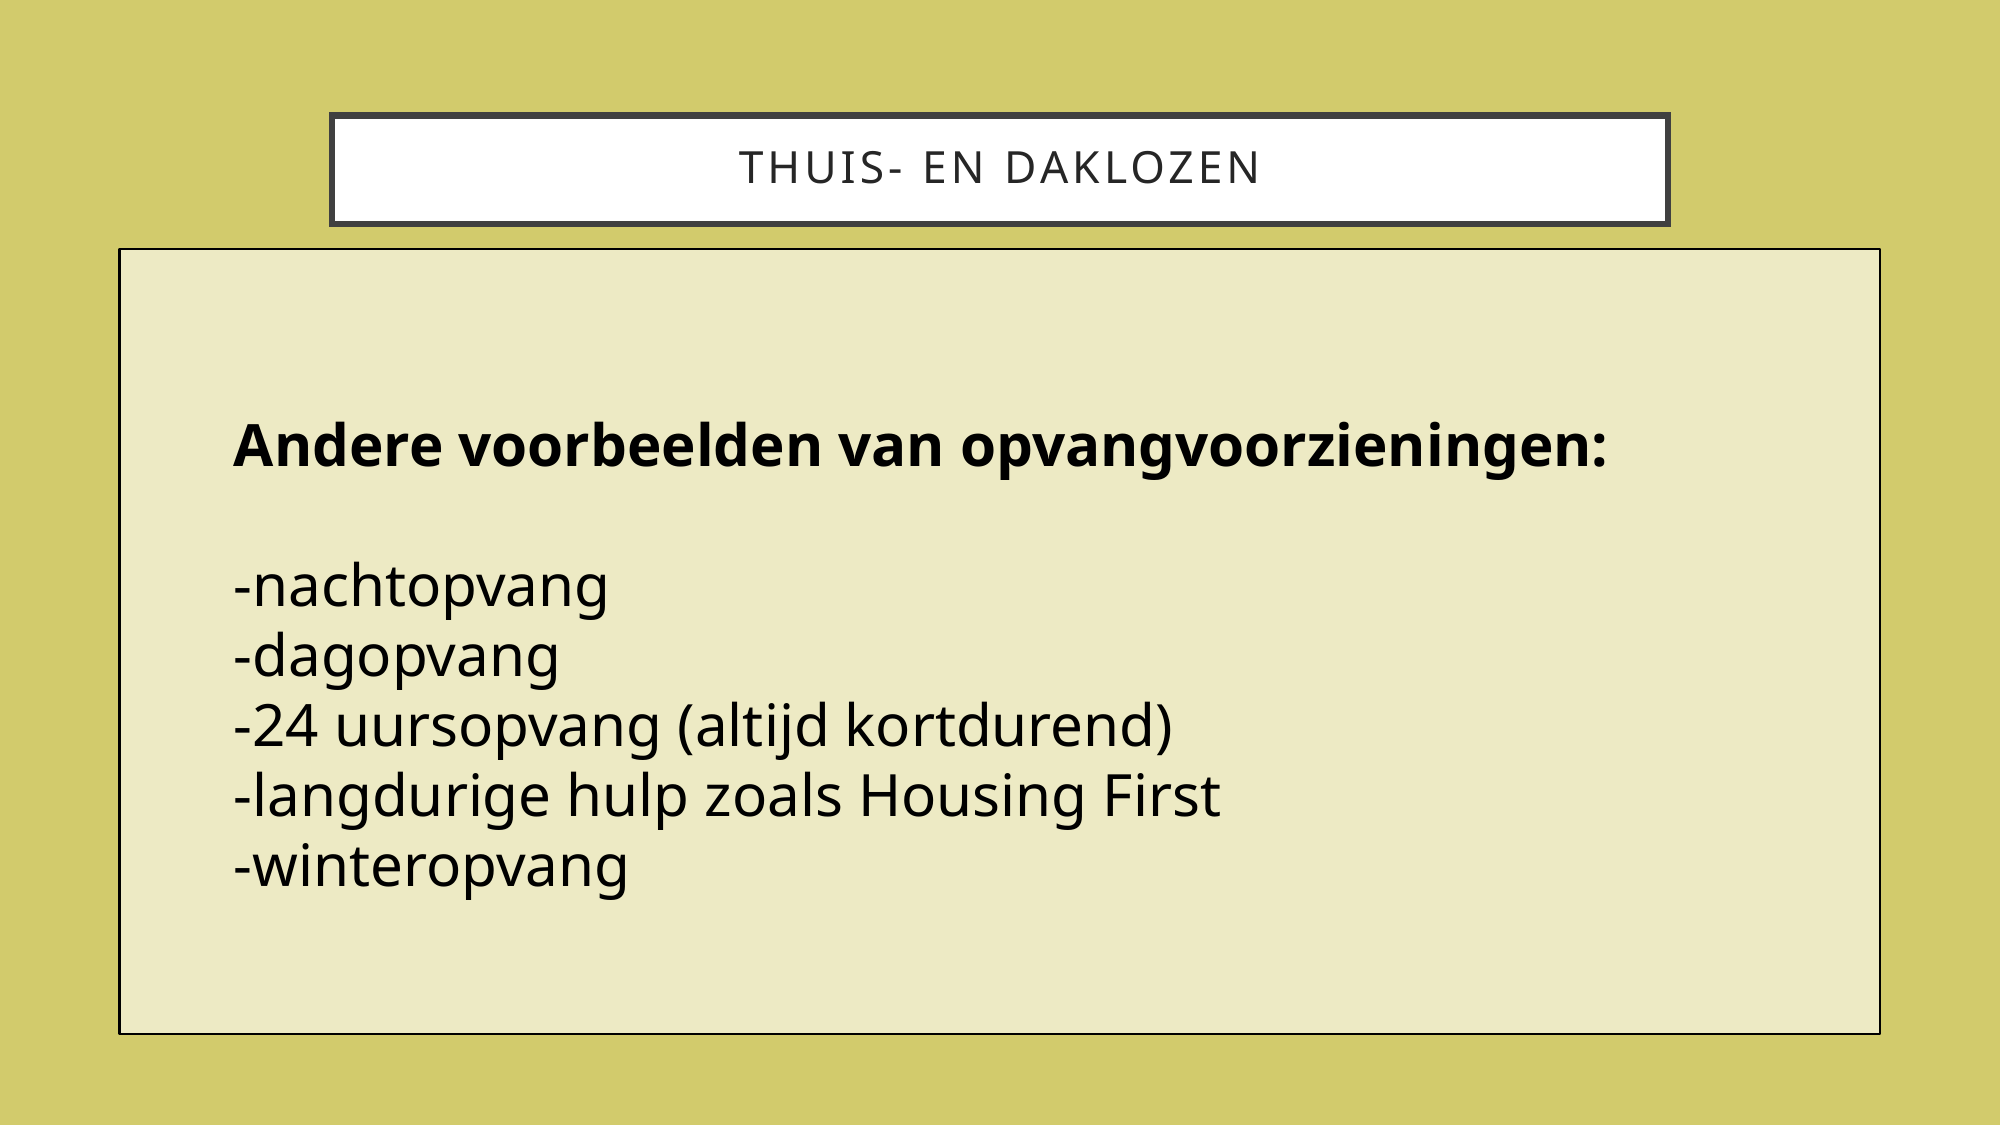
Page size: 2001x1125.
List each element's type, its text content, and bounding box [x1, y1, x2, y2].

title Thuis- en daklozen [329, 112, 1671, 227]
text_box Andere voorbeelden van opvangvoorzieningen: -nachtopvang -dagopvang -24 uursopvang (altijd kortdurend) -langdurige hulp zoals Housing First -winteropvang [219, 400, 1856, 906]
text_box [118, 248, 1881, 1035]
